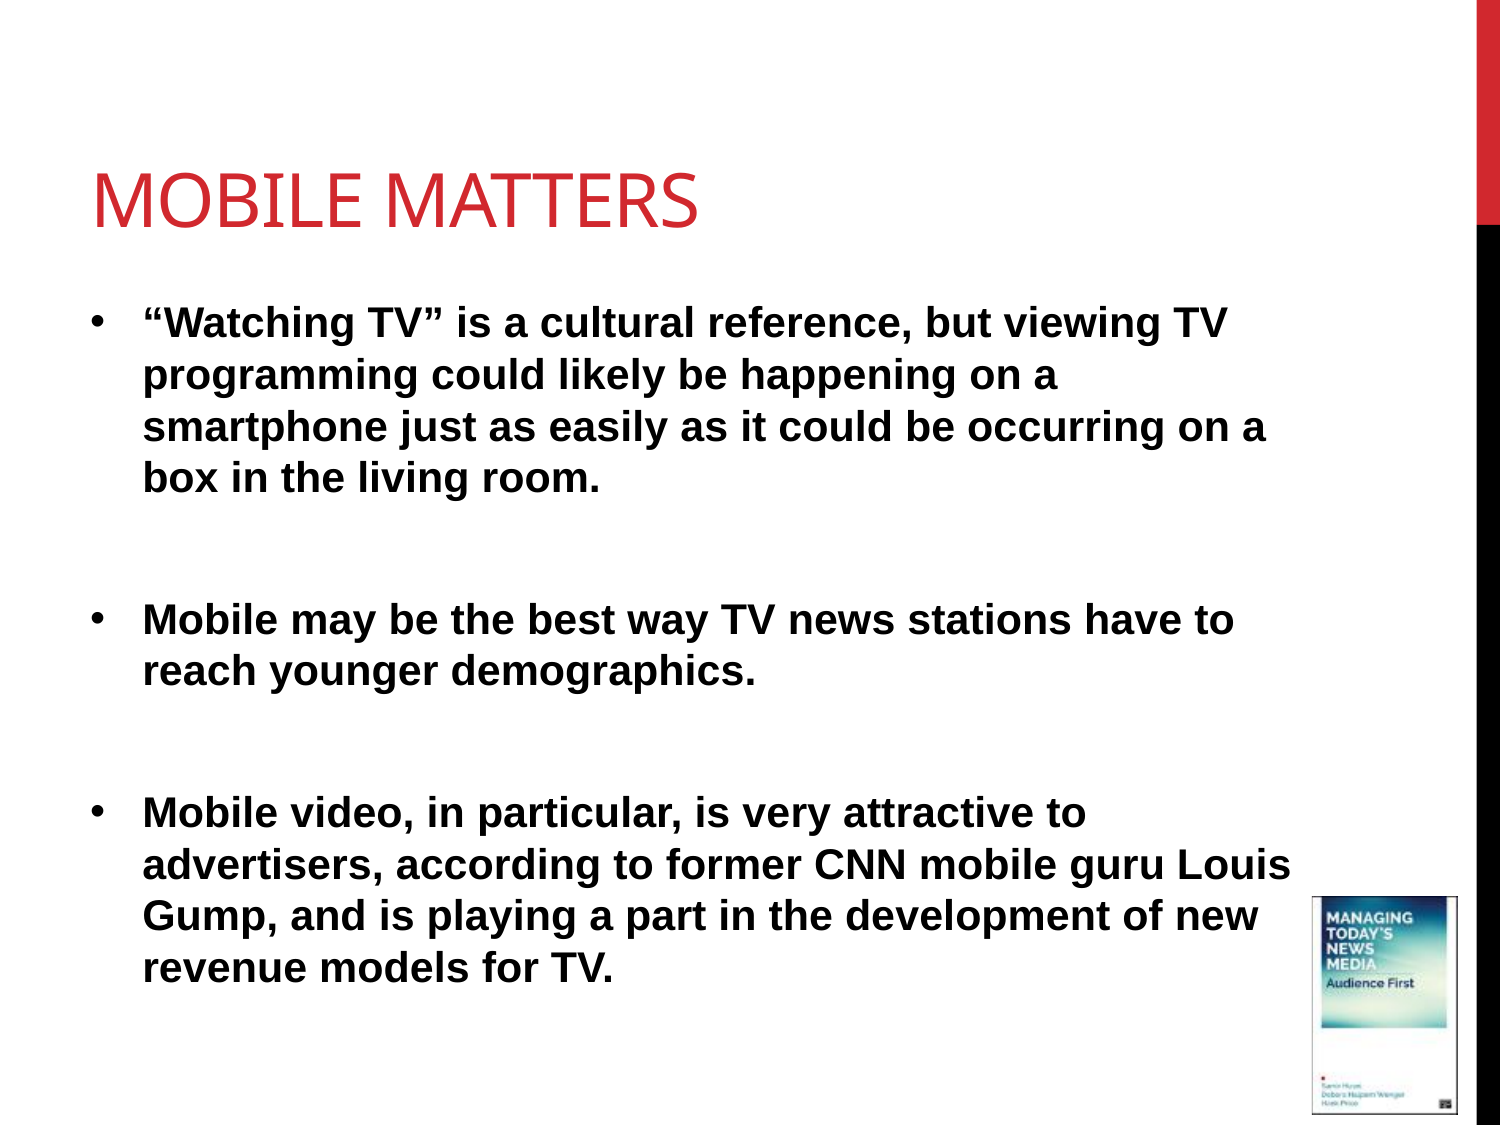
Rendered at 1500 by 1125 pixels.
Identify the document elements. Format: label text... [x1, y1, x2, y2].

list “Watching TV” is a cultural reference, but viewing TV programming could likely be happening on a smartphone just as easily as it could be occurring on a box in the living room. Mobile may be the best way TV news stations have to reach younger demographics. Mobile video, in particular, is very attractive to advertisers, according to former CNN mobile guru Louis Gump, and is playing a part in the development of new revenue models for TV. [75, 287, 1325, 1005]
title Mobile Matters [75, 25, 1025, 250]
picture [1311, 896, 1458, 1115]
